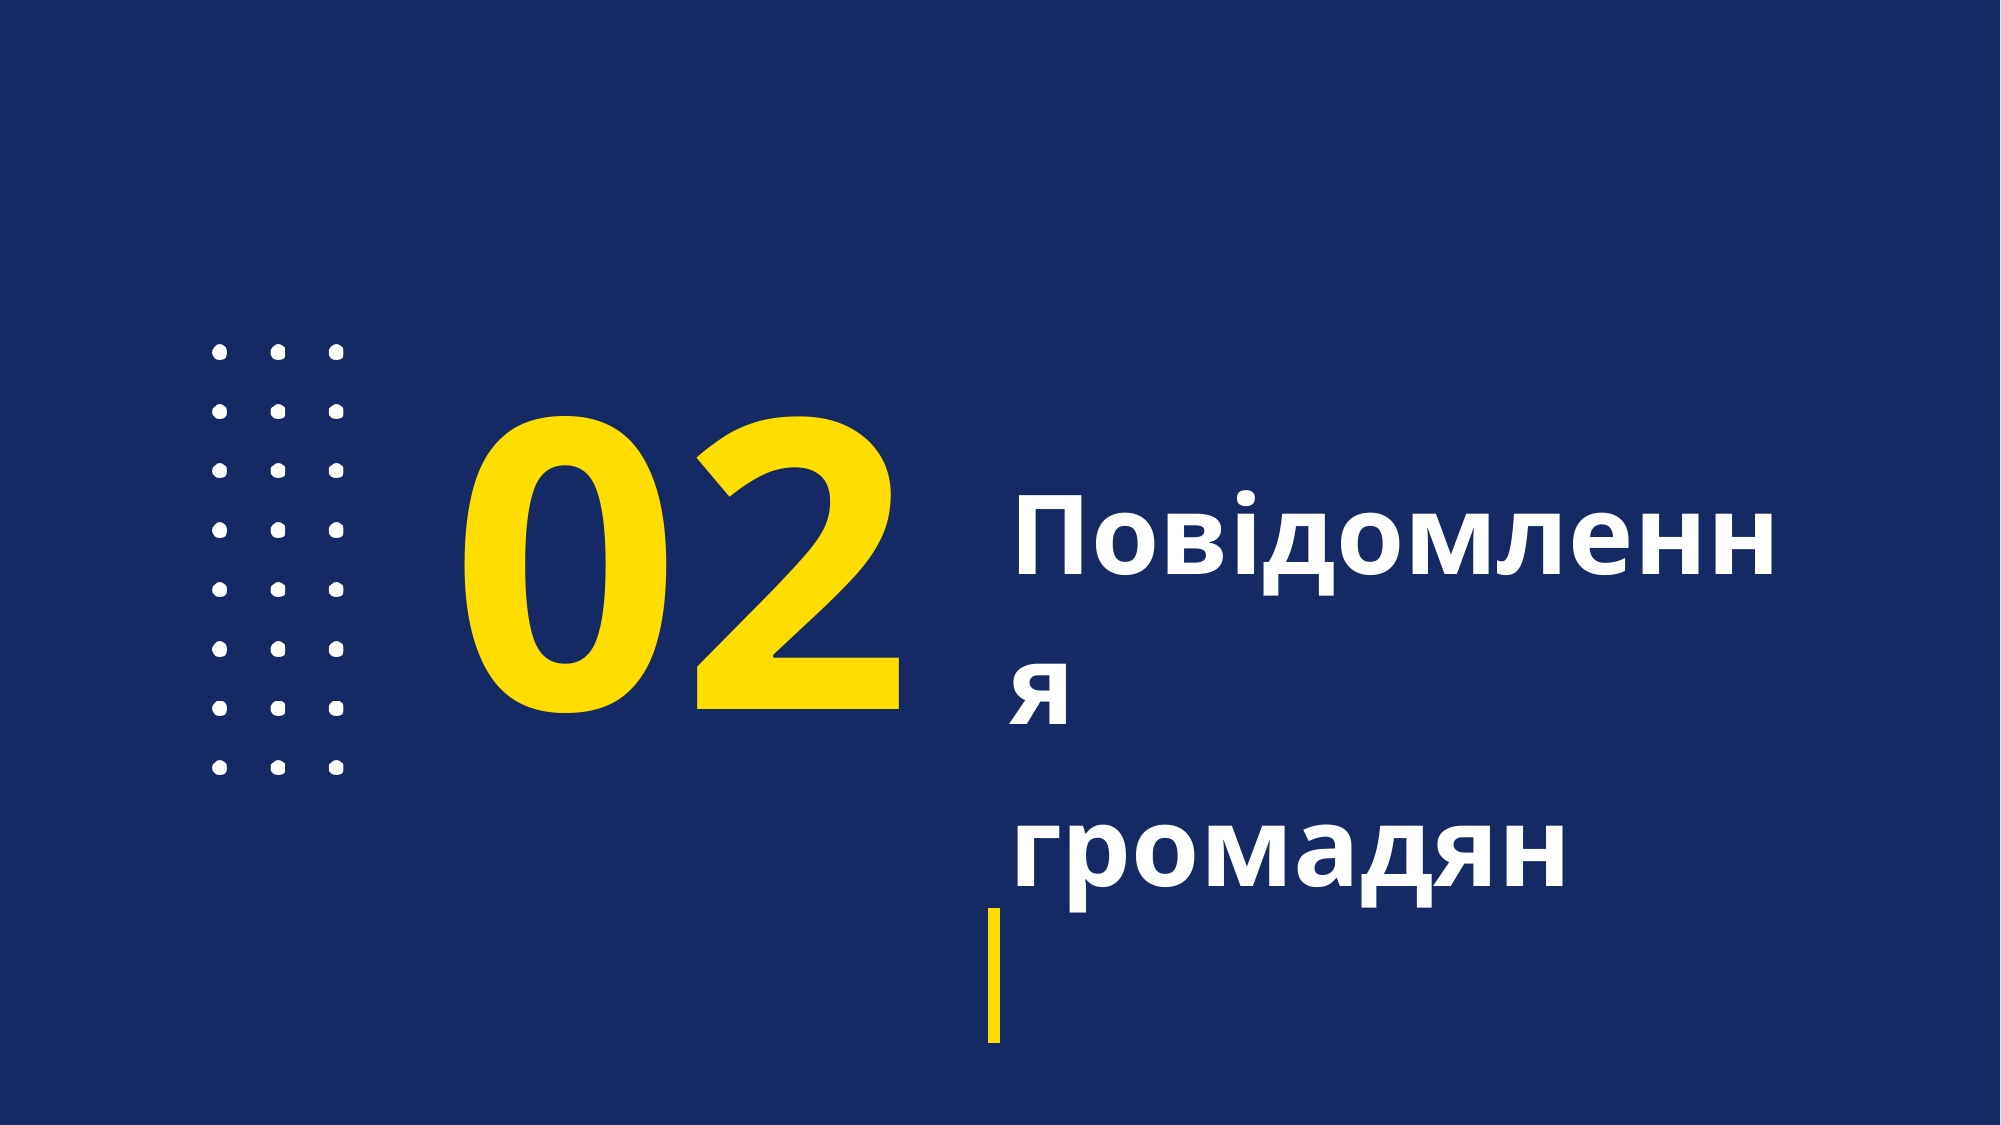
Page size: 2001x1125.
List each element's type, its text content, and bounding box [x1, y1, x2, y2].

text_box [328, 463, 344, 479]
text_box [212, 404, 227, 419]
text_box [270, 463, 286, 479]
text_box Повідомлення громадян [1007, 434, 1833, 909]
text_box [270, 522, 286, 538]
text_box [212, 641, 227, 657]
text_box [328, 404, 344, 419]
title 02 [416, 302, 944, 791]
text_box [212, 760, 227, 775]
text_box [270, 641, 286, 657]
text_box [270, 582, 286, 597]
text_box [270, 404, 286, 419]
text_box [270, 760, 286, 775]
text_box [328, 344, 344, 360]
text_box [212, 701, 227, 716]
text_box [328, 582, 344, 597]
text_box [212, 344, 227, 360]
text_box [328, 522, 344, 538]
text_box [270, 701, 286, 716]
text_box [328, 760, 344, 775]
text_box [270, 344, 286, 360]
text_box [212, 463, 227, 479]
text_box [328, 641, 344, 657]
text_box [212, 522, 227, 538]
text_box [328, 701, 344, 716]
text_box [212, 582, 227, 597]
